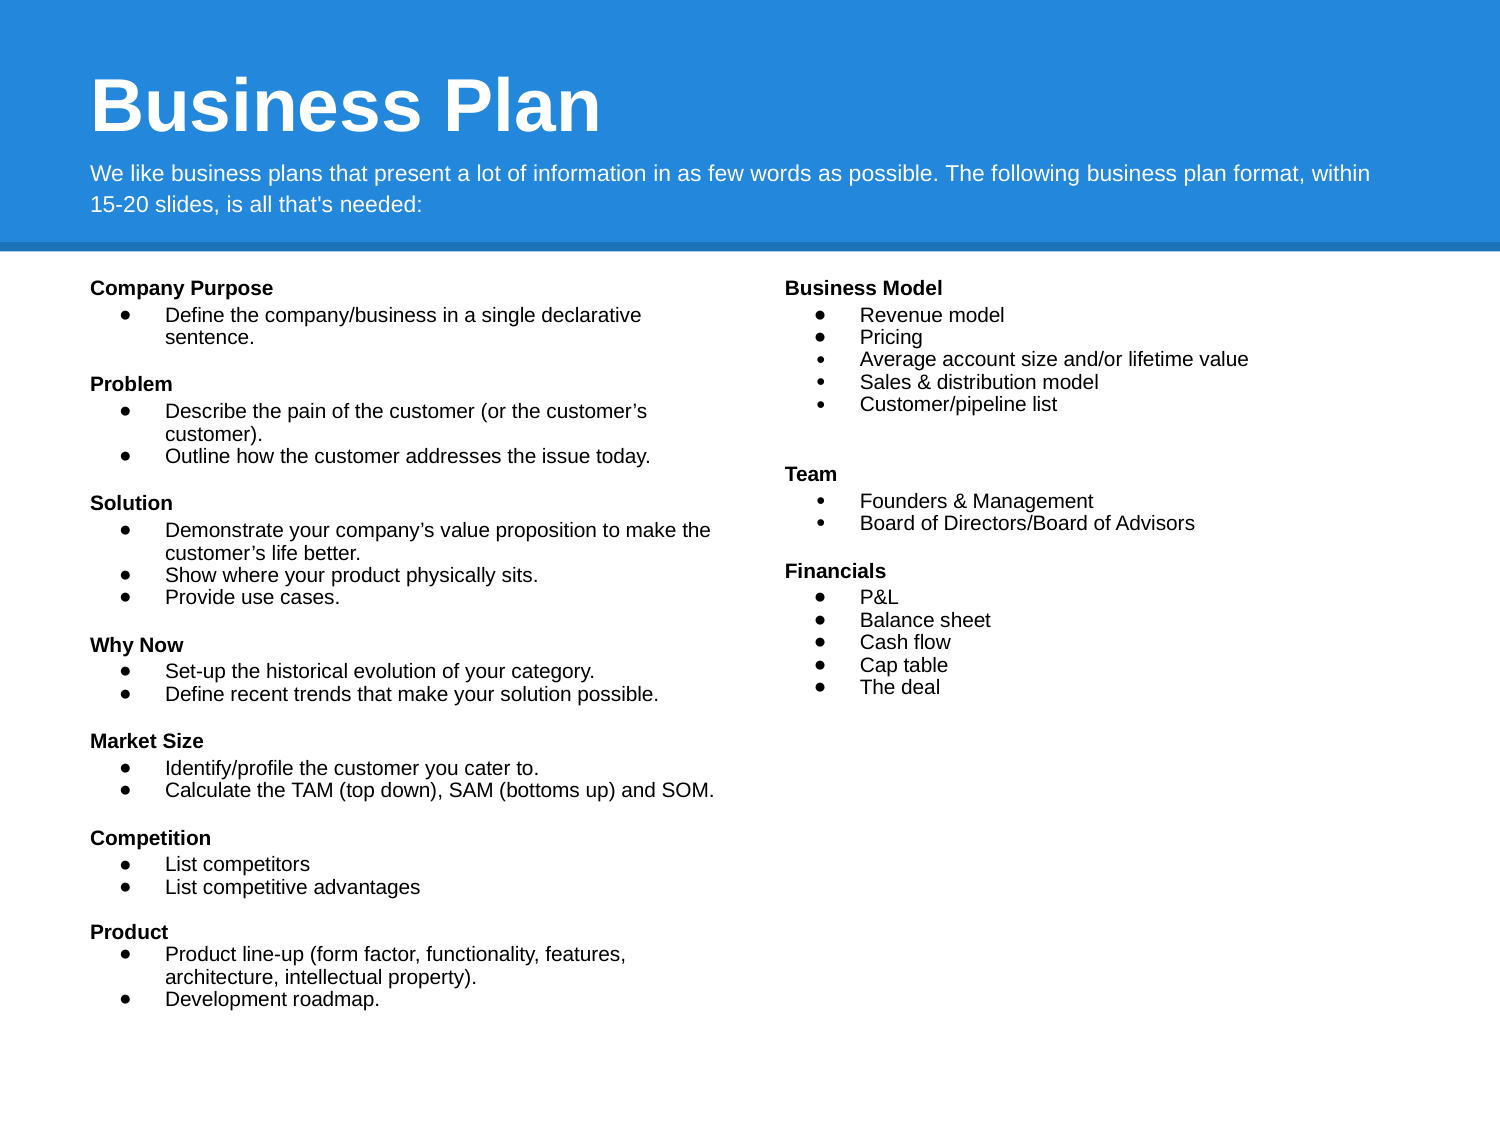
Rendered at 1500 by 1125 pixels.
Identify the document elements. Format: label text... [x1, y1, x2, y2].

list Company Purpose Define the company/business in a single declarative sentence. Problem Describe the pain of the customer (or the customer’s customer). Outline how the customer addresses the issue today. Solution Demonstrate your company’s value proposition to make the customer’s life better. Show where your product physically sits. Provide use cases. Why Now Set-up the historical evolution of your category. Define recent trends that make your solution possible. Market Size Identify/profile the customer you cater to. Calculate the TAM (top down), SAM (bottoms up) and SOM. Competition List competitors List competitive advantages Product Product line-up (form factor, functionality, features, architecture, intellectual property). Development roadmap. [75, 262, 731, 1078]
title Business Plan We like business plans that present a lot of information in as few words as possible. The following business plan format, within 15-20 slides, is all that's needed: [75, 45, 1425, 233]
list Business Model Revenue model Pricing Average account size and/or lifetime value Sales & distribution model Customer/pipeline list Team Founders & Management Board of Directors/Board of Advisors Financials P&L Balance sheet Cash flow Cap table The deal [769, 262, 1425, 1078]
